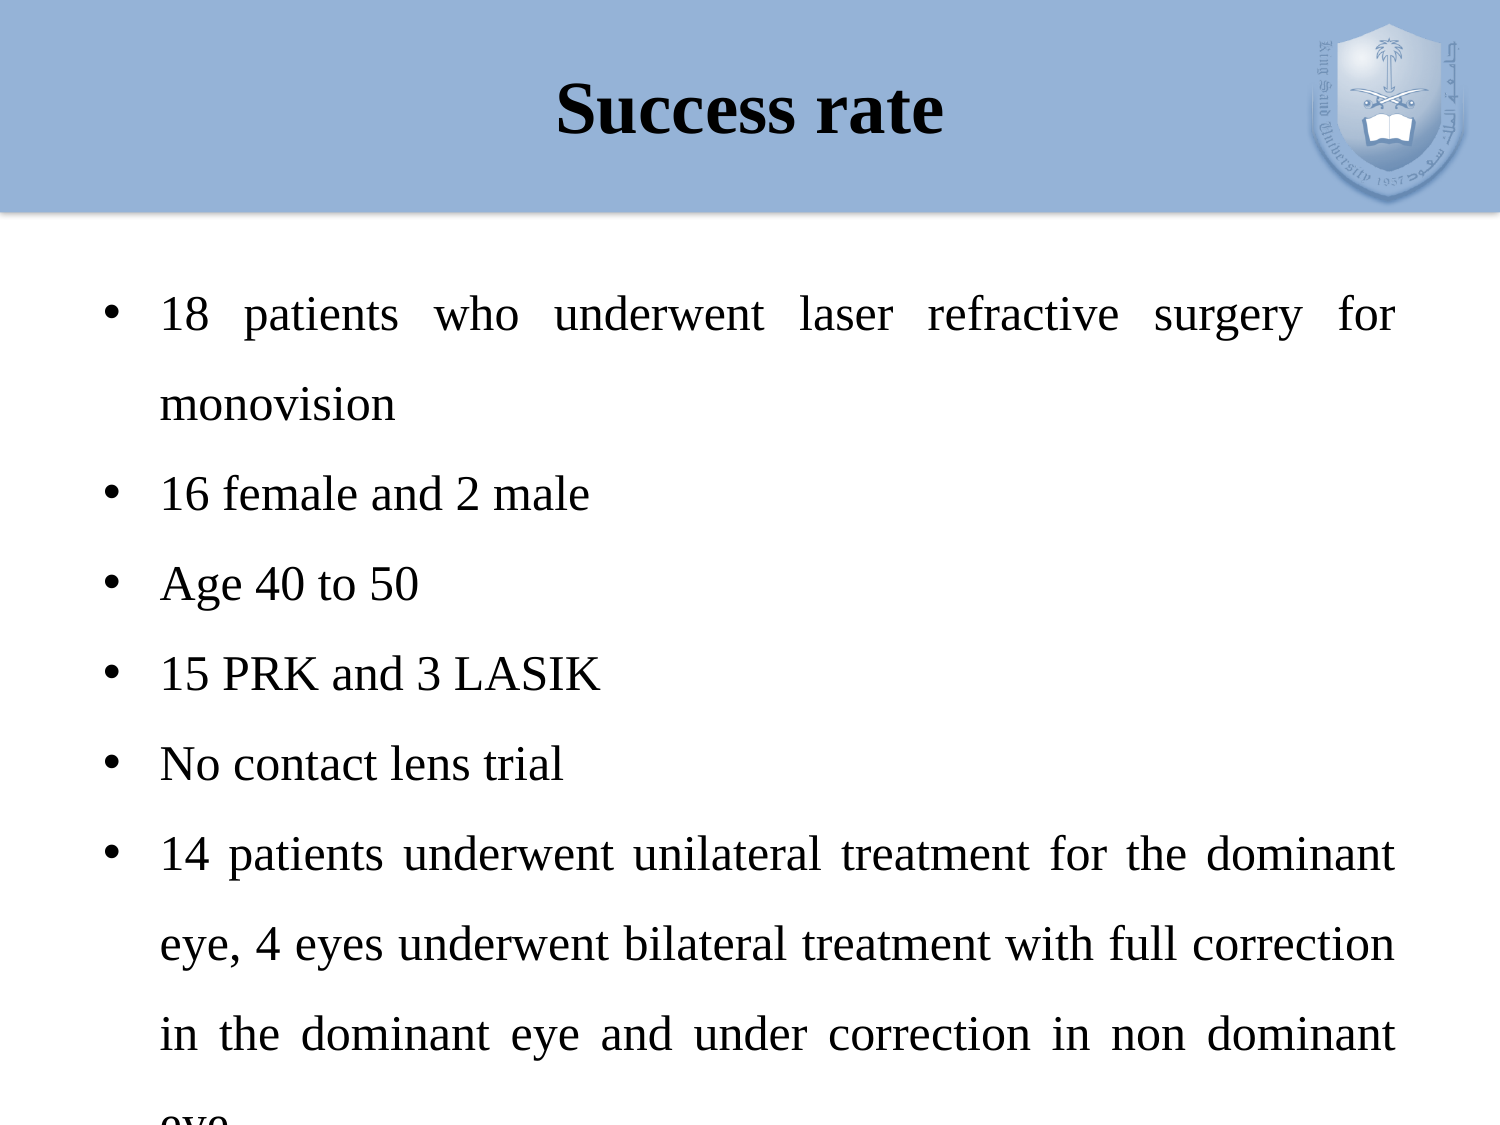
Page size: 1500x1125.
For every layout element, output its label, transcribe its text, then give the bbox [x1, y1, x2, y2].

picture [1287, 12, 1488, 213]
text_box [0, 0, 1500, 213]
text_box 18 patients who underwent laser refractive surgery for monovision 16 female and 2 male Age 40 to 50 15 PRK and 3 LASIK No contact lens trial 14 patients underwent unilateral treatment for the dominant eye, 4 eyes underwent bilateral treatment with full correction in the dominant eye and under correction in non dominant eye [88, 243, 1412, 1125]
title Success rate [75, 45, 1282, 163]
